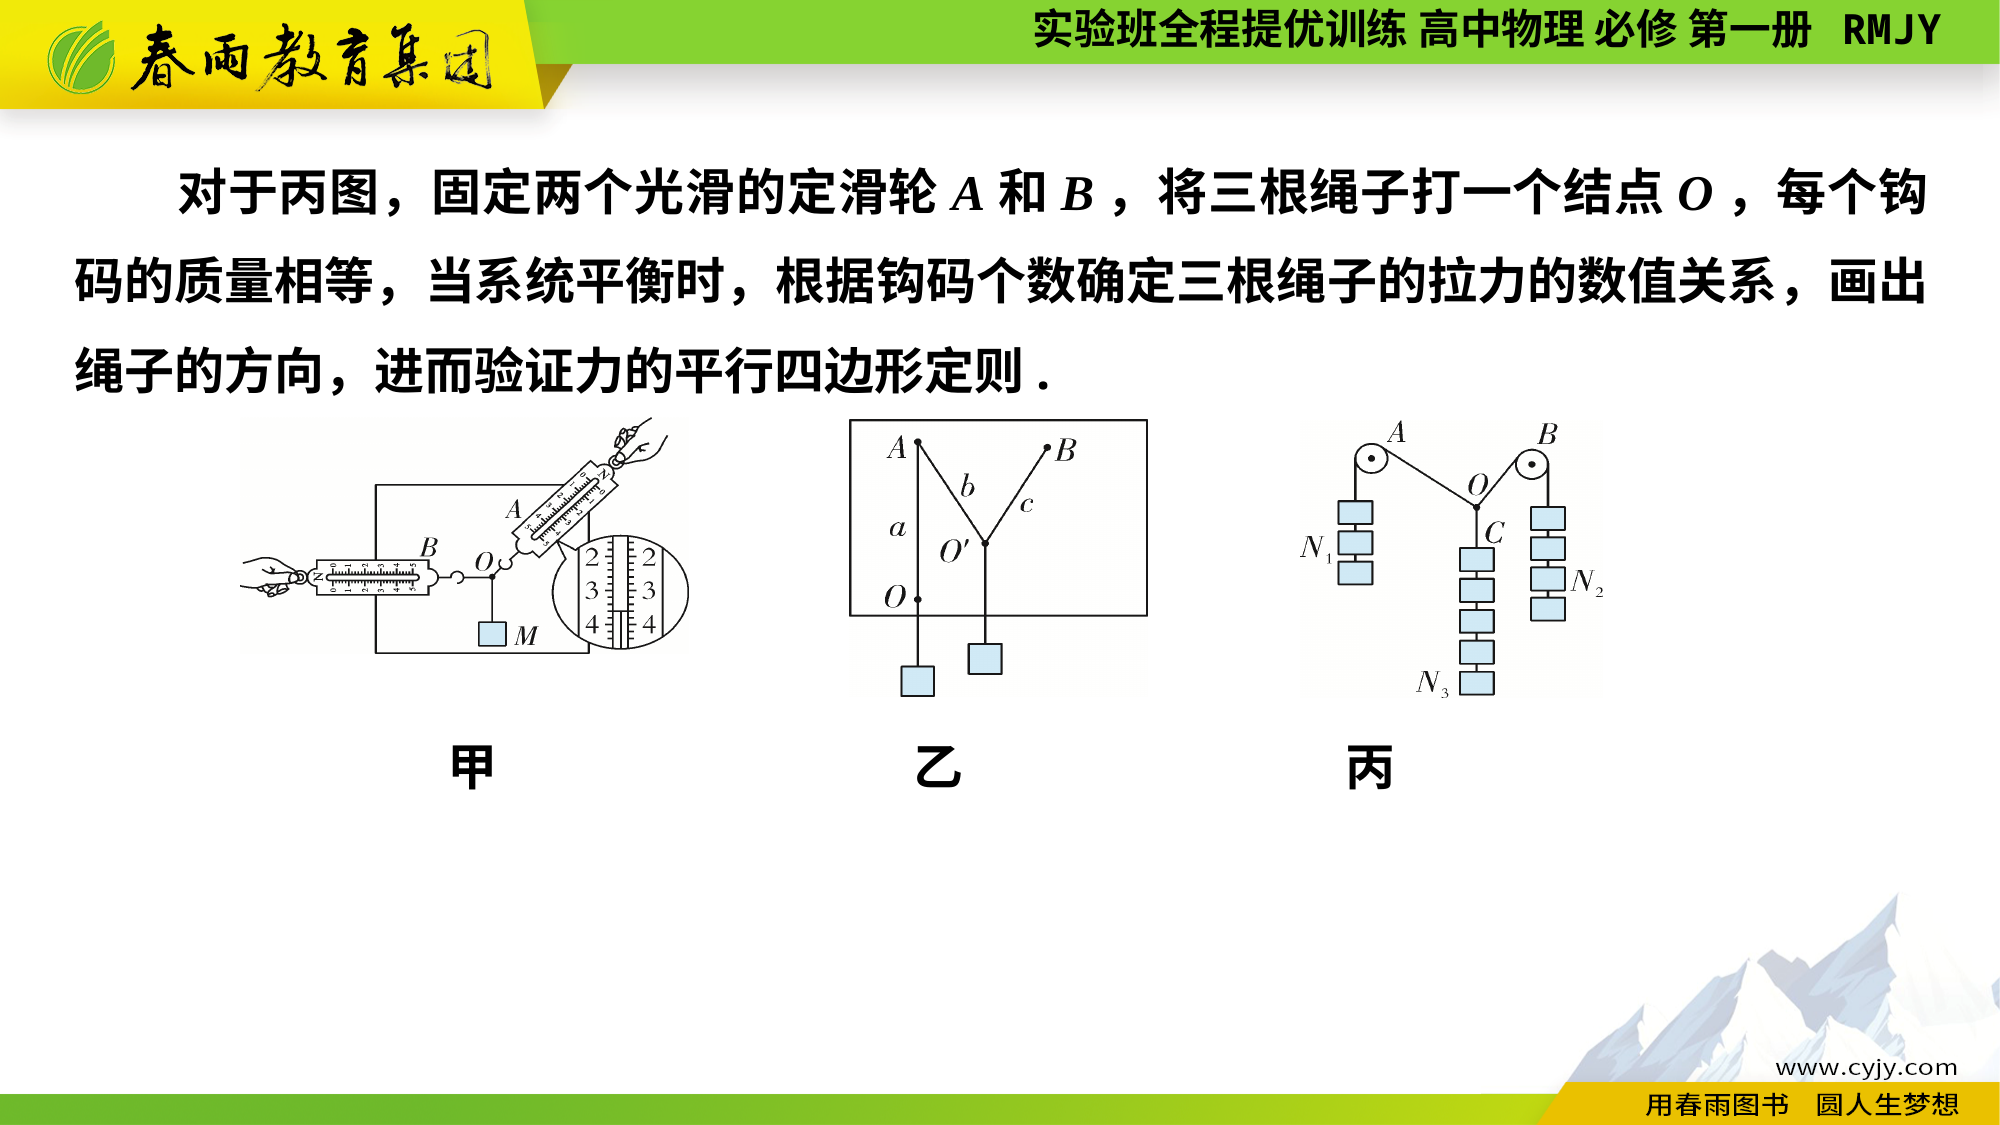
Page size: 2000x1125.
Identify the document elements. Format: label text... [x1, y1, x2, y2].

list 对于丙图，固定两个光滑的定滑轮A和B，将三根绳子打一个结点O，每个钩码的质量相等，当系统平衡时，根据钩码个数确定三根绳子的拉力的数值关系，画出绳子的方向，进而验证力的平行四边形定则. [59, 122, 1944, 399]
picture [0, 0, 2000, 1125]
text_box 甲 乙 丙 [181, 697, 1651, 803]
